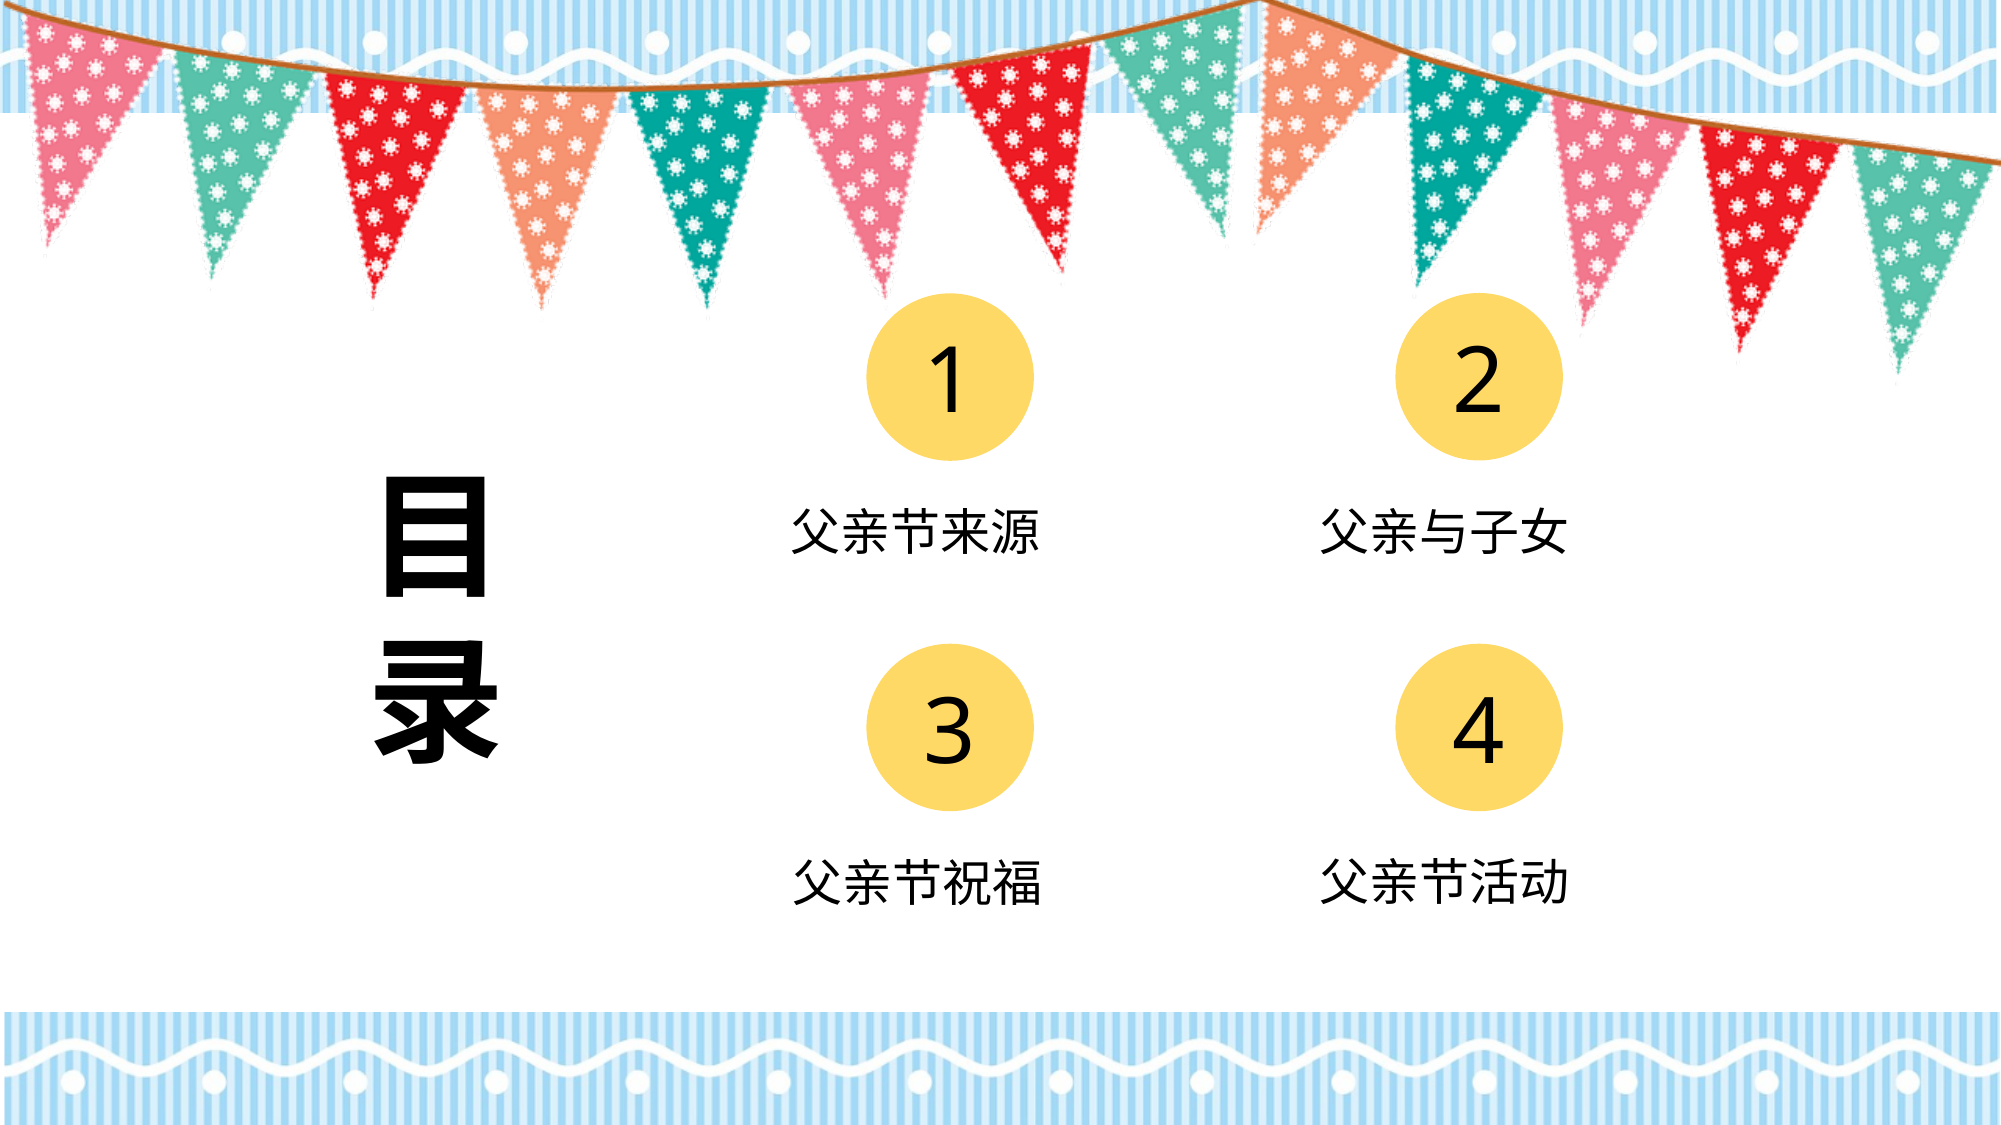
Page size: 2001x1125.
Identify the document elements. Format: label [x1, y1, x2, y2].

text_box [0, 0, 2000, 1125]
picture [3, 0, 2001, 407]
